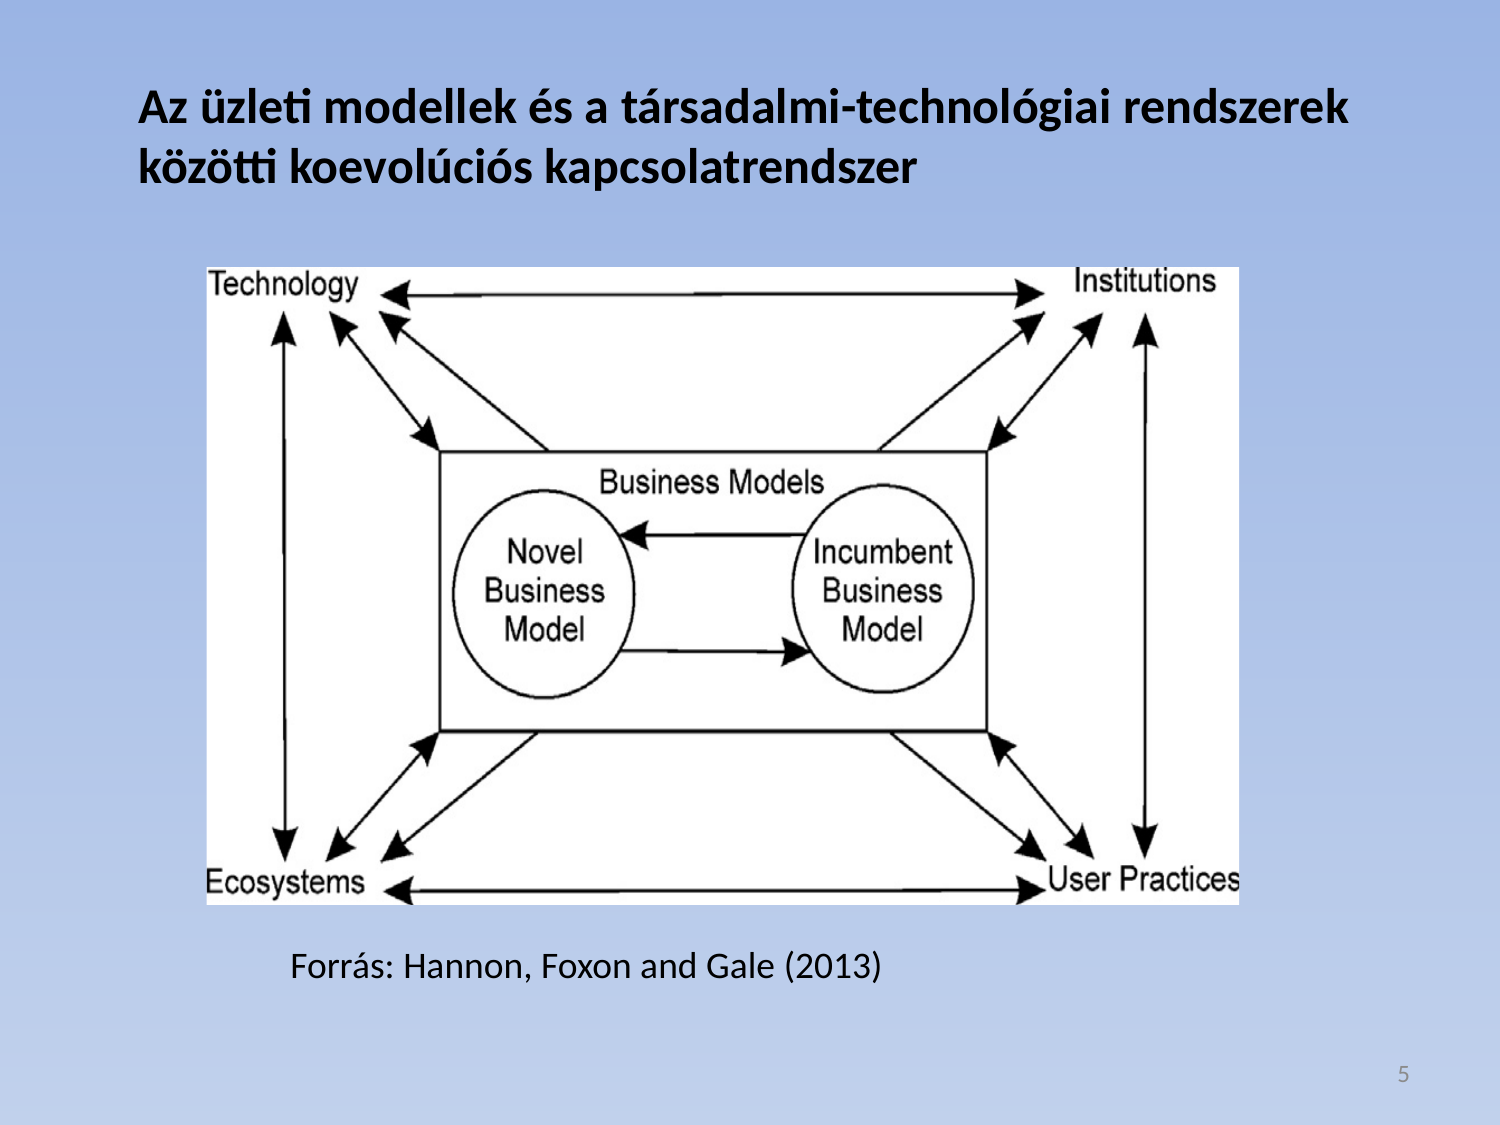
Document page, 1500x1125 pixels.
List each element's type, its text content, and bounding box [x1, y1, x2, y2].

text_box Az üzleti modellek és a társadalmi-technológiai rendszerek közötti koevolúciós kapcsolatrendszer [123, 66, 1459, 202]
text_box Forrás: Hannon, Foxon and Gale (2013) [275, 933, 1245, 994]
slide_number 5 [1074, 1042, 1425, 1103]
picture [206, 266, 1240, 906]
